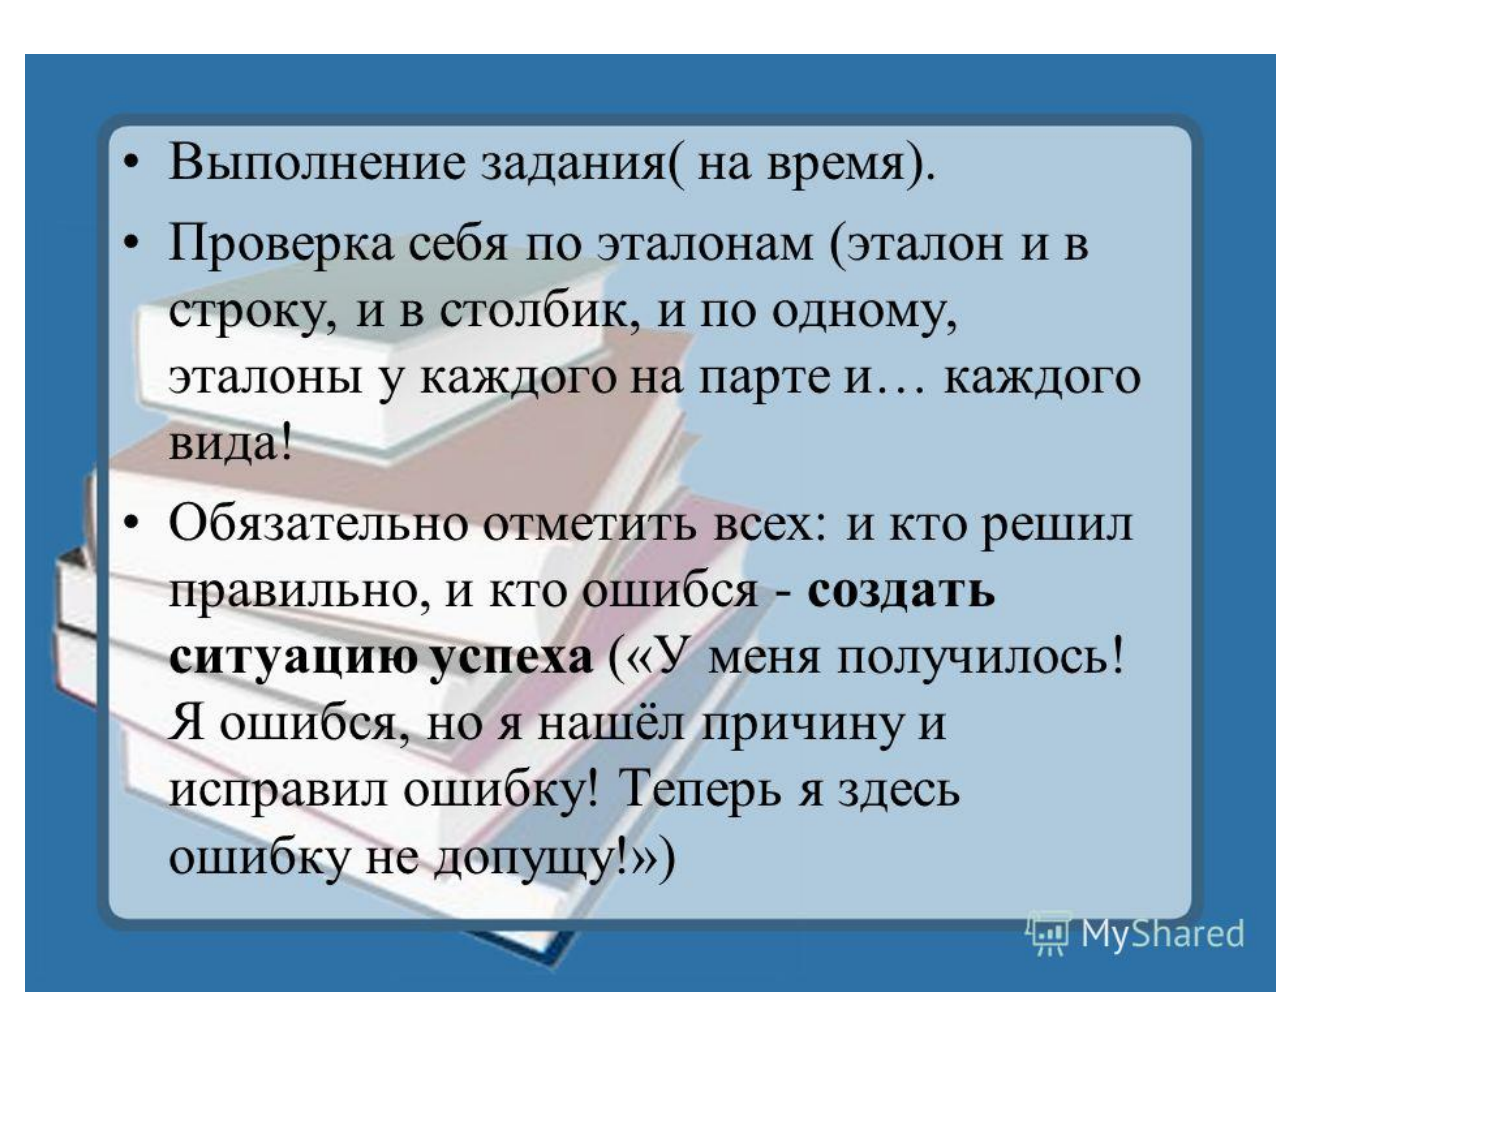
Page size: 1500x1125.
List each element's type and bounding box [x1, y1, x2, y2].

picture [25, 54, 1276, 993]
